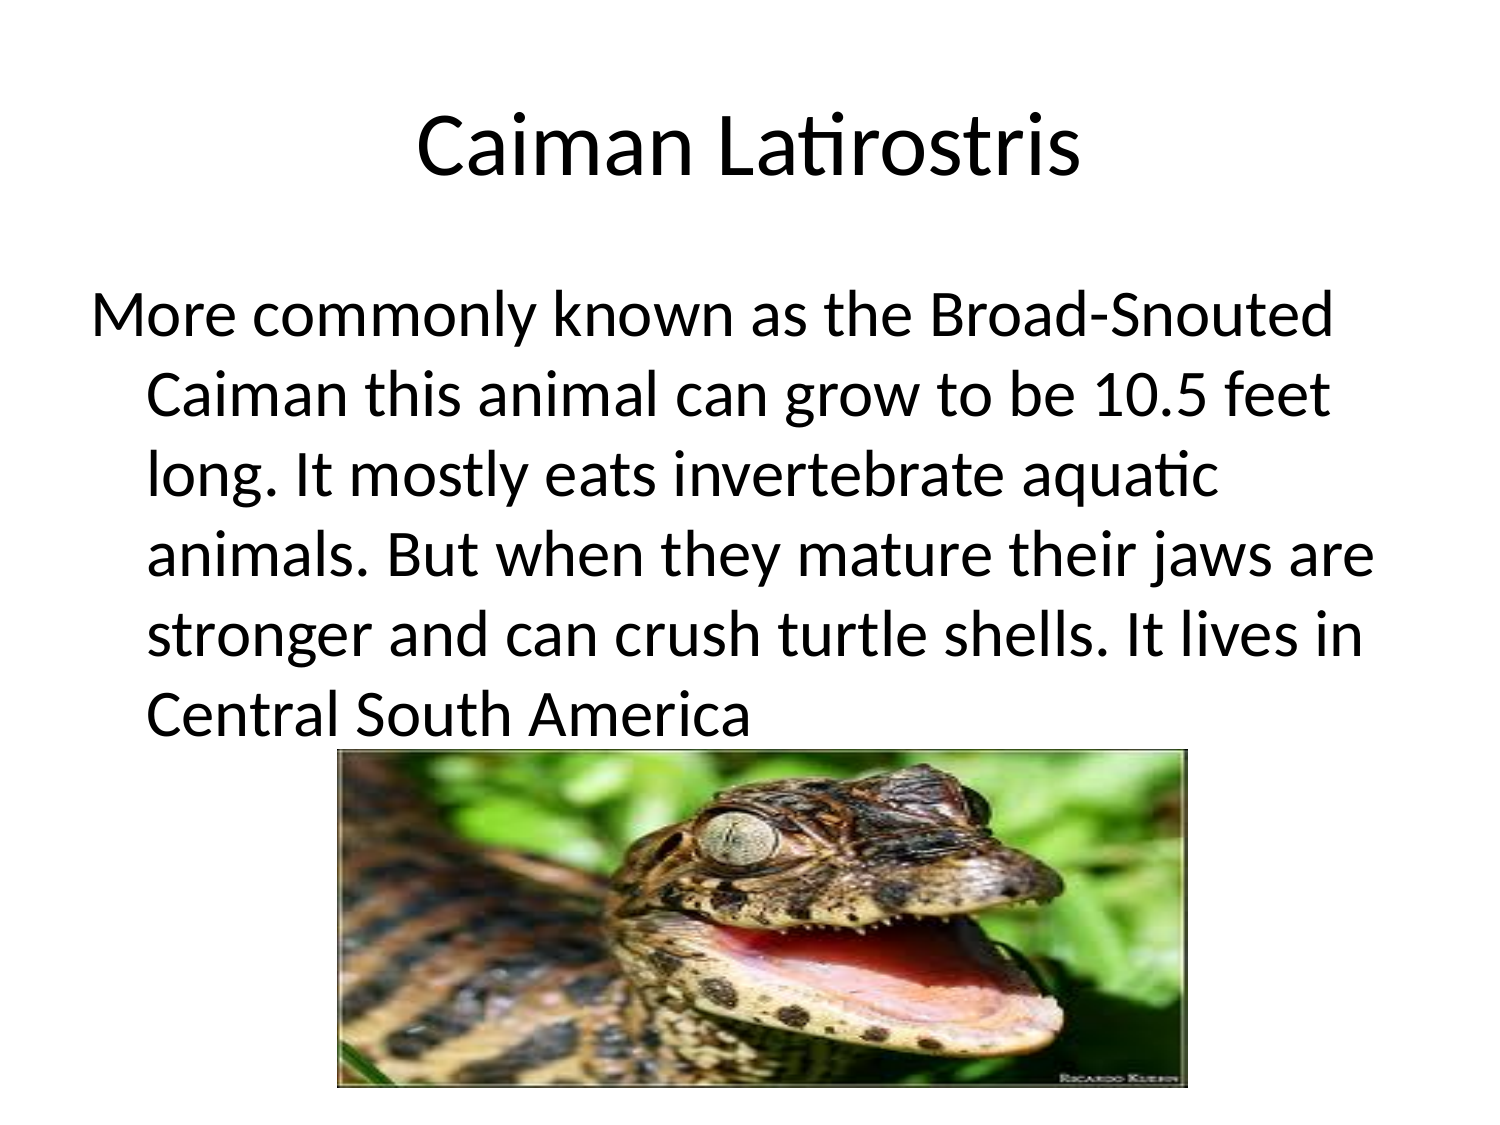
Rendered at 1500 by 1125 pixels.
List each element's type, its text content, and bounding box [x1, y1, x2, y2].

picture [337, 749, 1188, 1088]
list More commonly known as the Broad-Snouted Caiman this animal can grow to be 10.5 feet long. It mostly eats invertebrate aquatic animals. But when they mature their jaws are stronger and can crush turtle shells. It lives in Central South America [75, 262, 1425, 1005]
title Caiman Latirostris [75, 45, 1425, 233]
